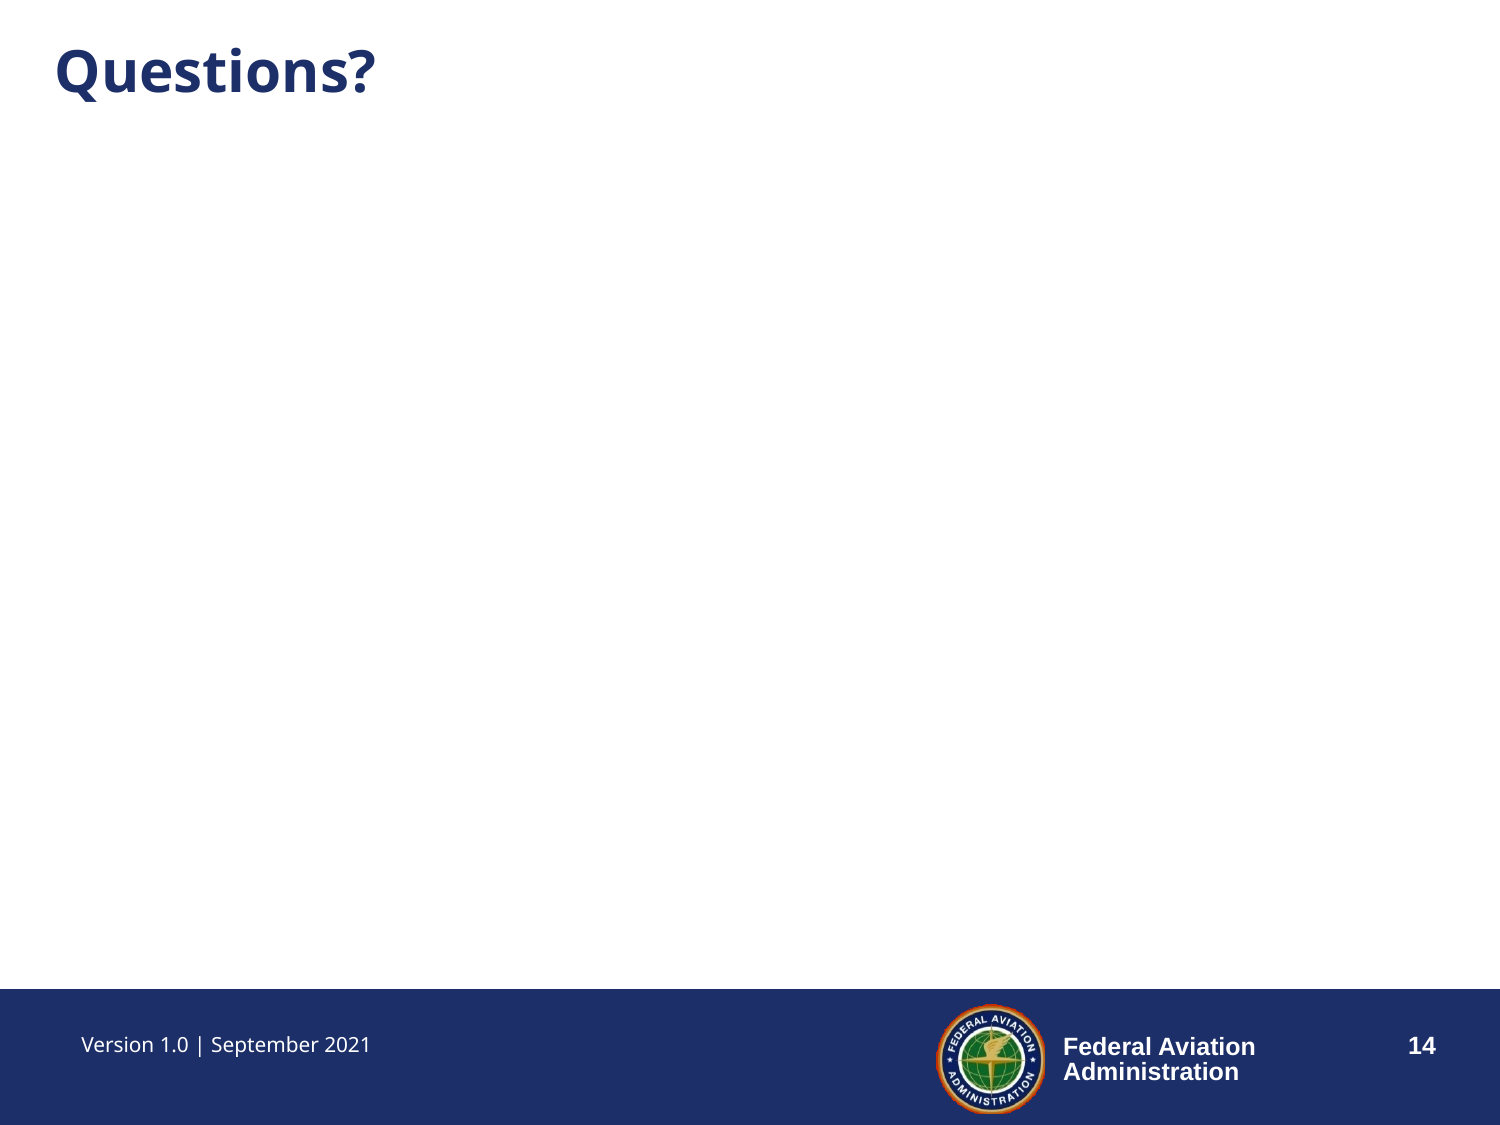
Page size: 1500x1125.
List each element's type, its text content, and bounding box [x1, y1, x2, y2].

text_box Version 1.0 | September 2021 [66, 1023, 387, 1064]
picture [936, 1004, 1045, 1114]
text_box Questions? [39, 23, 1500, 116]
